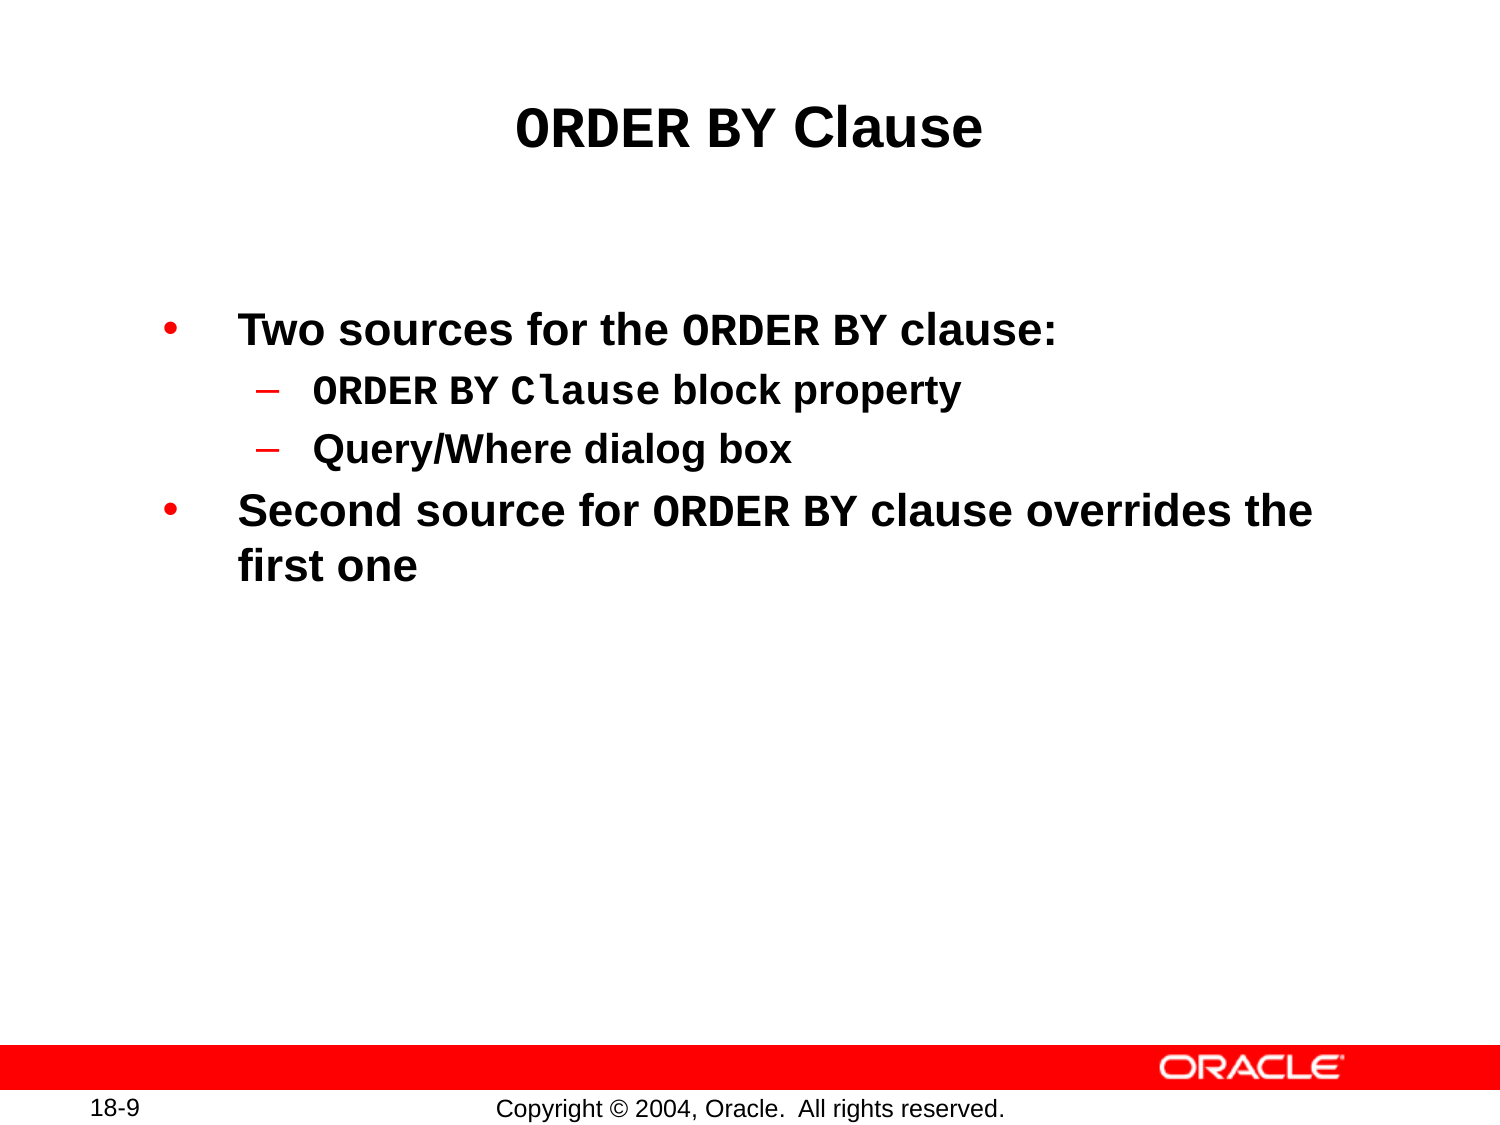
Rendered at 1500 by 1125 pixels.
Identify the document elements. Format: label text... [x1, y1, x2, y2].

title ORDER BY Clause [149, 87, 1351, 232]
list Two sources for the ORDER BY clause: ORDER BY Clause block property Query/Where dialog box Second source for ORDER BY clause overrides the first one [141, 297, 1351, 598]
